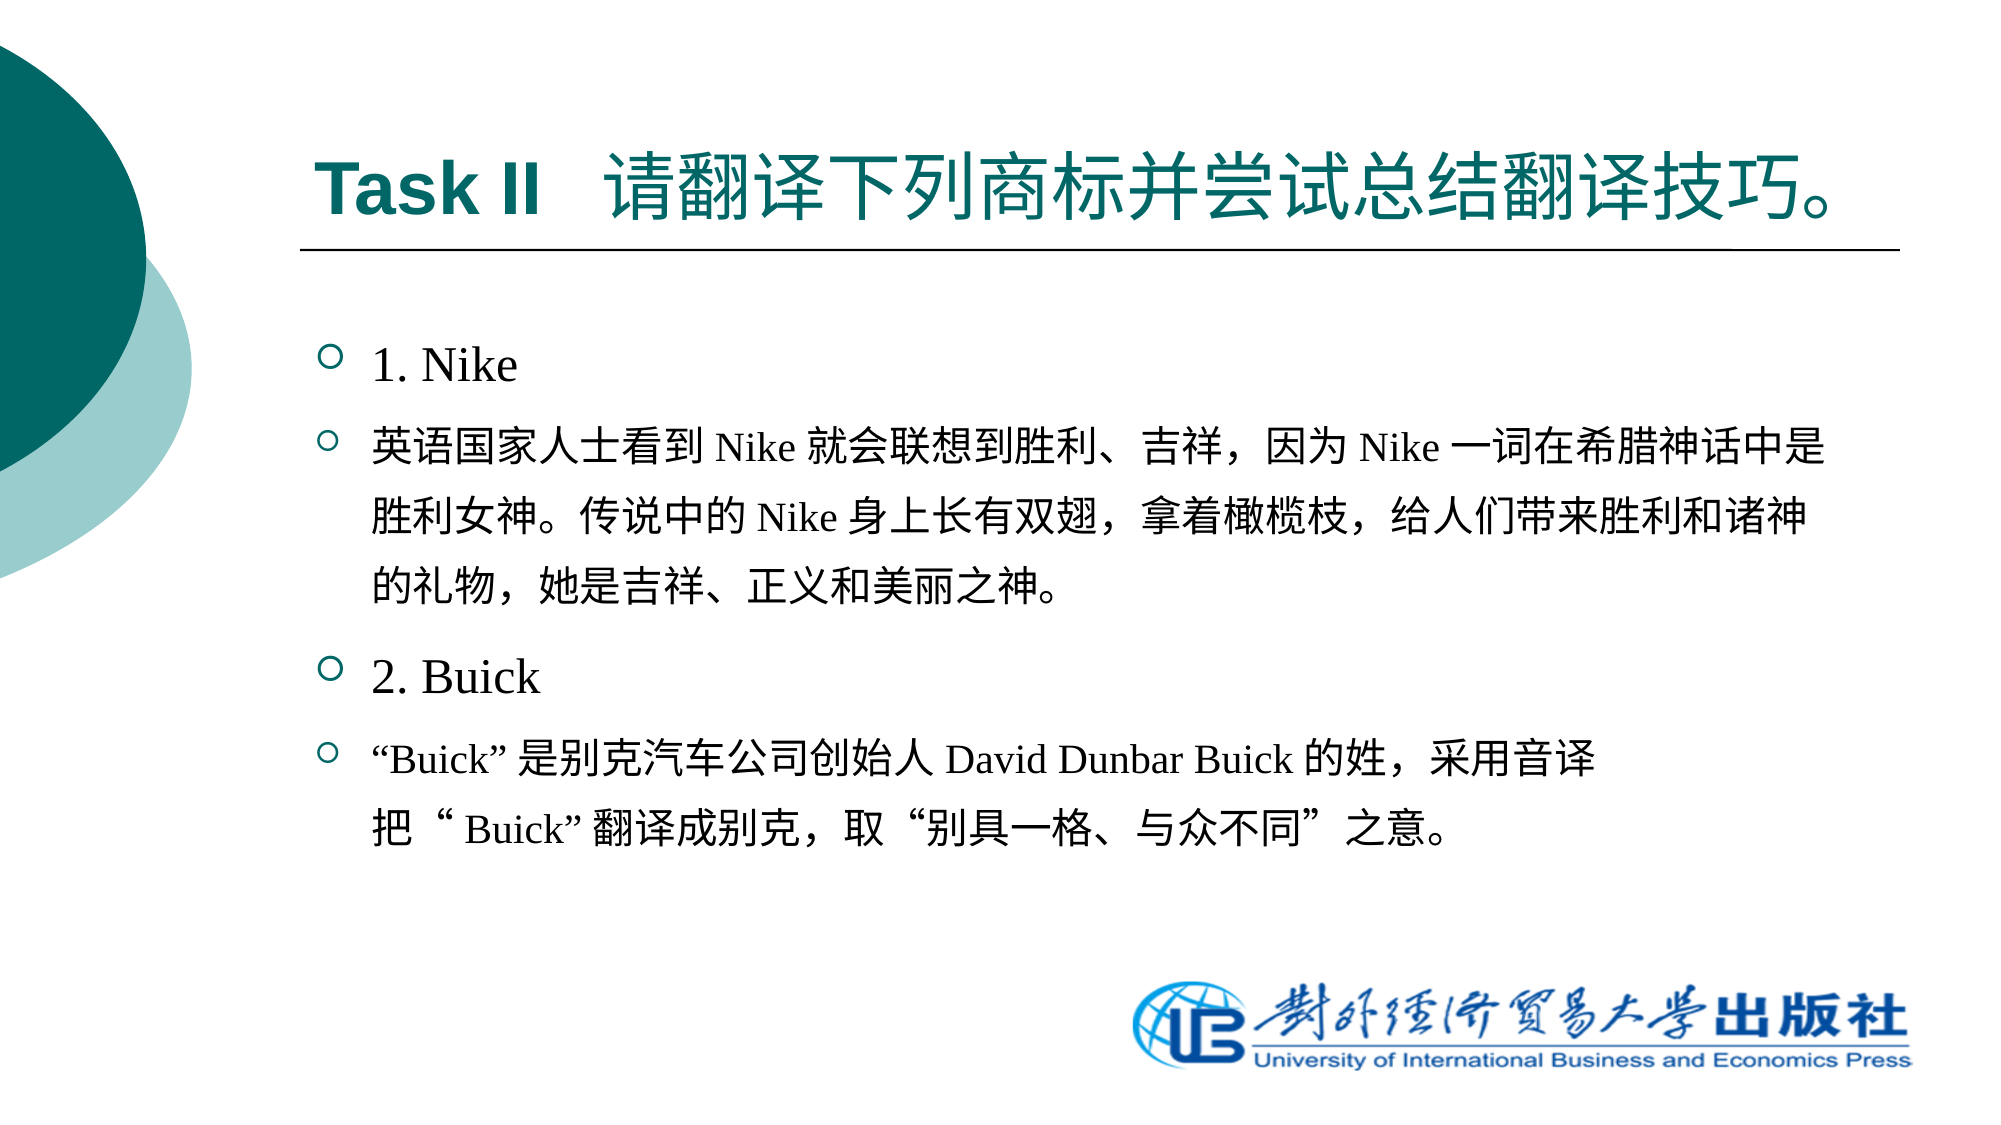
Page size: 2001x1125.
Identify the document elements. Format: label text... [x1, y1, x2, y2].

list 1. Nike 英语国家人士看到Nike就会联想到胜利、吉祥，因为Nike一词在希腊神话中是胜利女神。传说中的Nike身上长有双翅，拿着橄榄枝，给人们带来胜利和诸神的礼物，她是吉祥、正义和美丽之神。 2. Buick “Buick”是别克汽车公司创始人David Dunbar Buick的姓，采用音译把“Buick”翻译成别克，取“别具一格、与众不同”之意。 [299, 299, 1861, 988]
picture [1054, 922, 2000, 1125]
title Task II 请翻译下列商标并尝试总结翻译技巧。 [299, 49, 1900, 238]
